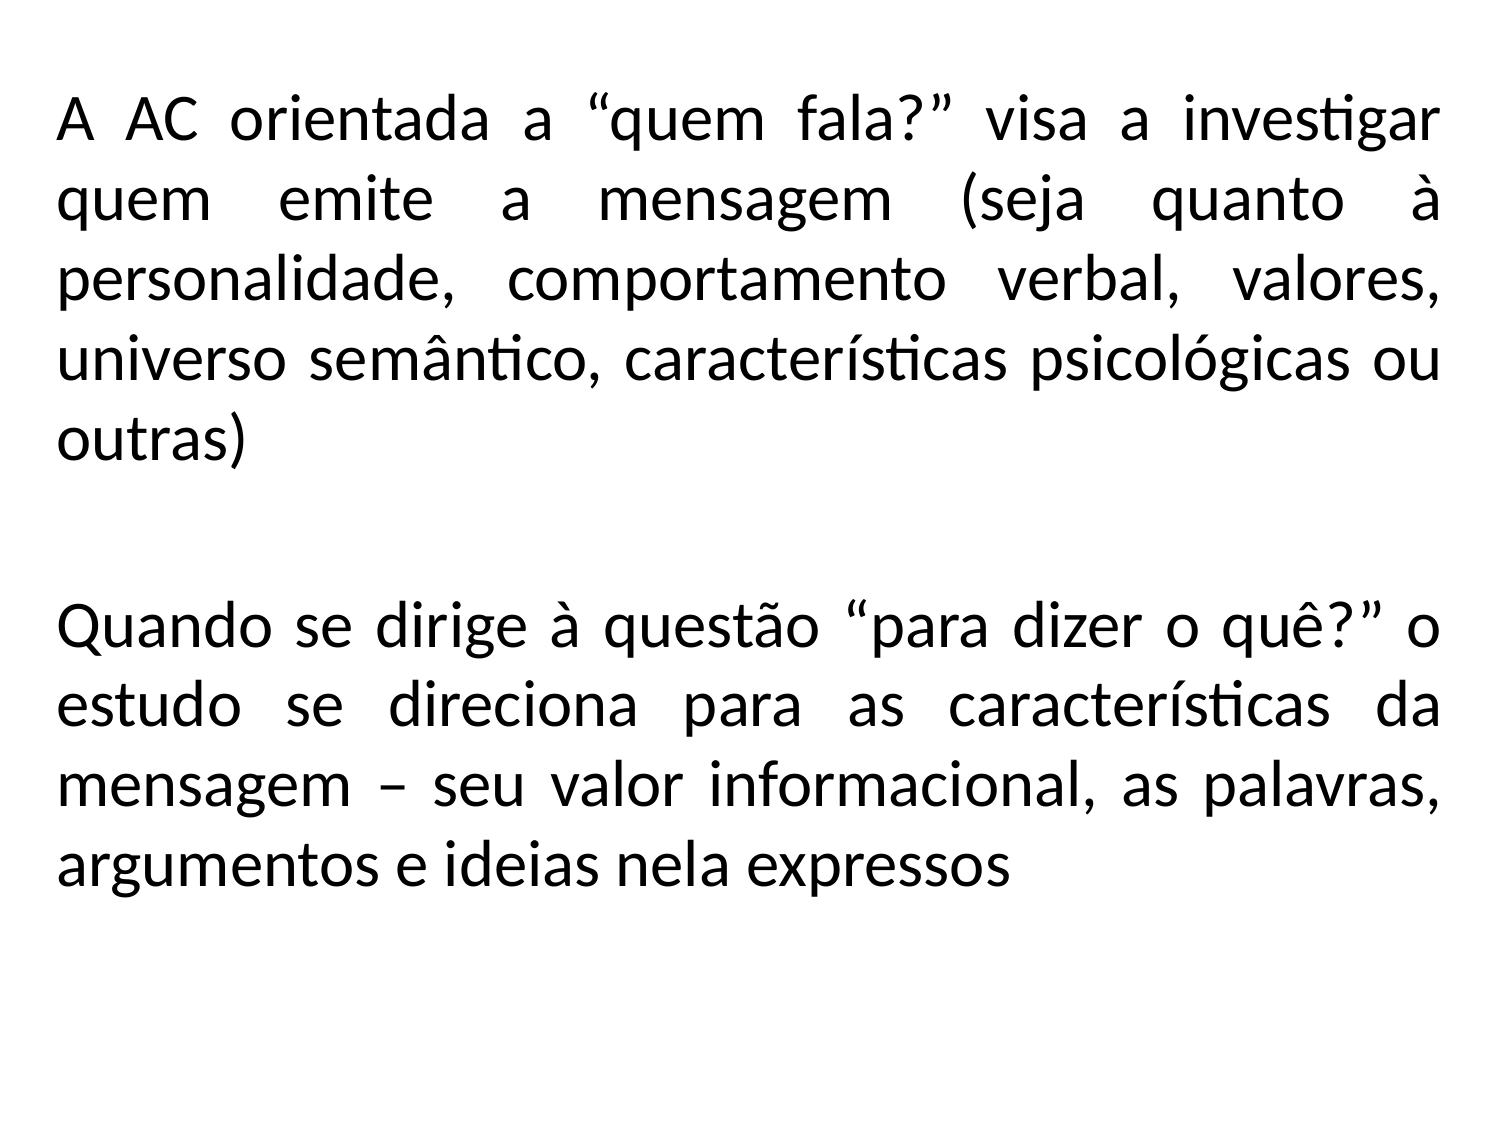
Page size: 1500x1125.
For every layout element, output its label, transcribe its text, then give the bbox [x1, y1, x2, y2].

list A AC orientada a “quem fala?” visa a investigar quem emite a mensagem (seja quanto à personalidade, comportamento verbal, valores, universo semântico, características psicológicas ou outras) Quando se dirige à questão “para dizer o quê?” o estudo se direciona para as características da mensagem – seu valor informacional, as palavras, argumentos e ideias nela expressos [41, 66, 1459, 1083]
